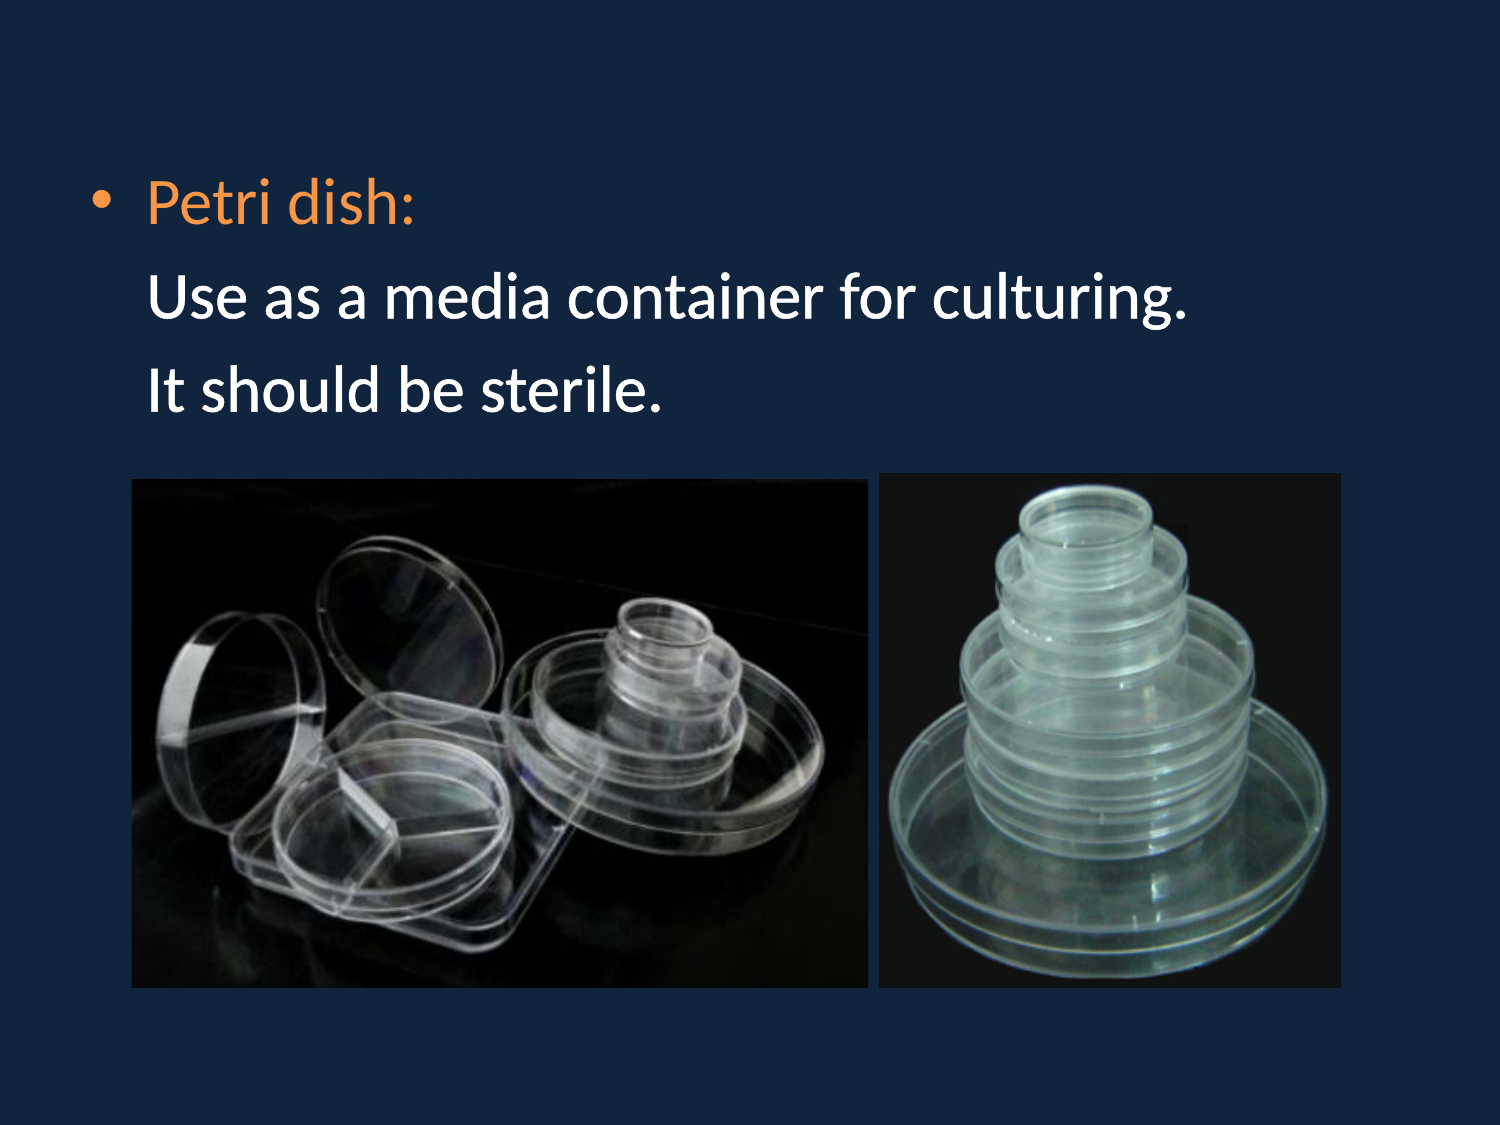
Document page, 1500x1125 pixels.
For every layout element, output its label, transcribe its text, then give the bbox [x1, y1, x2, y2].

picture [131, 479, 869, 988]
picture [879, 473, 1341, 988]
list Petri dish: Use as a media container for culturing. It should be sterile. [75, 150, 1425, 894]
